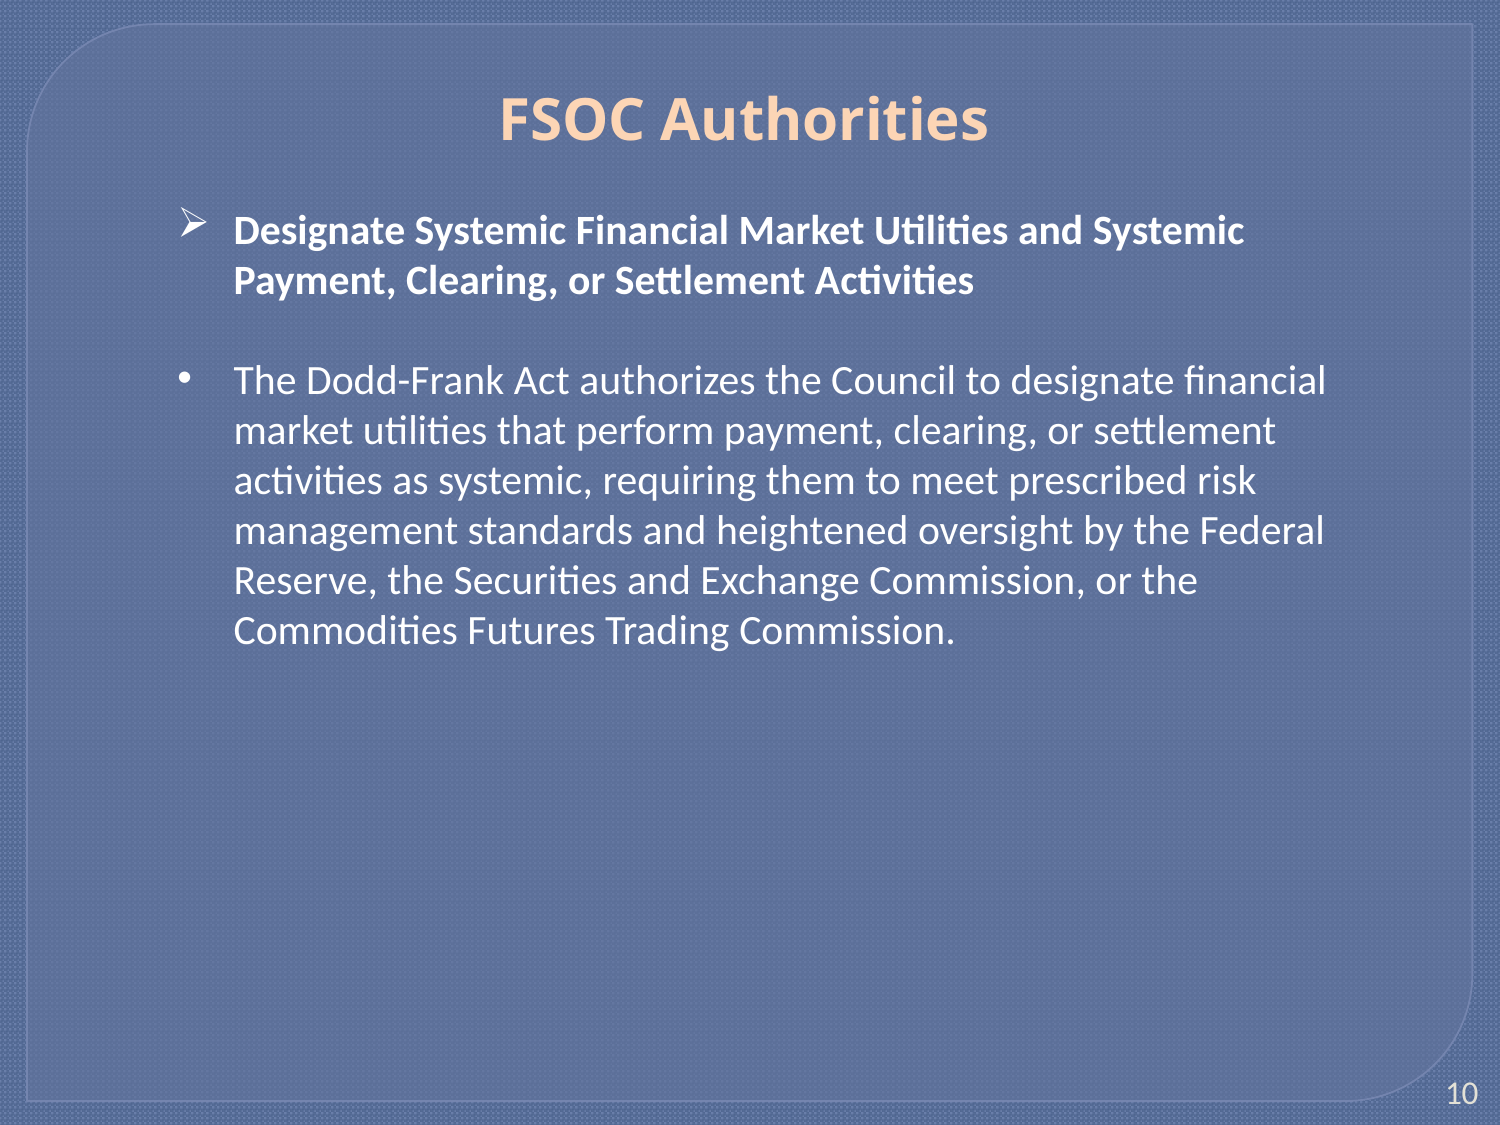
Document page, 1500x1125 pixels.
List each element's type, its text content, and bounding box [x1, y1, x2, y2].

text_box Designate Systemic Financial Market Utilities and Systemic Payment, Clearing, or Settlement Activities The Dodd-Frank Act authorizes the Council to designate financial market utilities that perform payment, clearing, or settlement activities as systemic, requiring them to meet prescribed risk management standards and heightened oversight by the Federal Reserve, the Securities and Exchange Commission, or the Commodities Futures Trading Commission. [162, 195, 1388, 660]
text_box FSOC Authorities [137, 75, 1350, 160]
slide_number 10 [1417, 1068, 1494, 1114]
